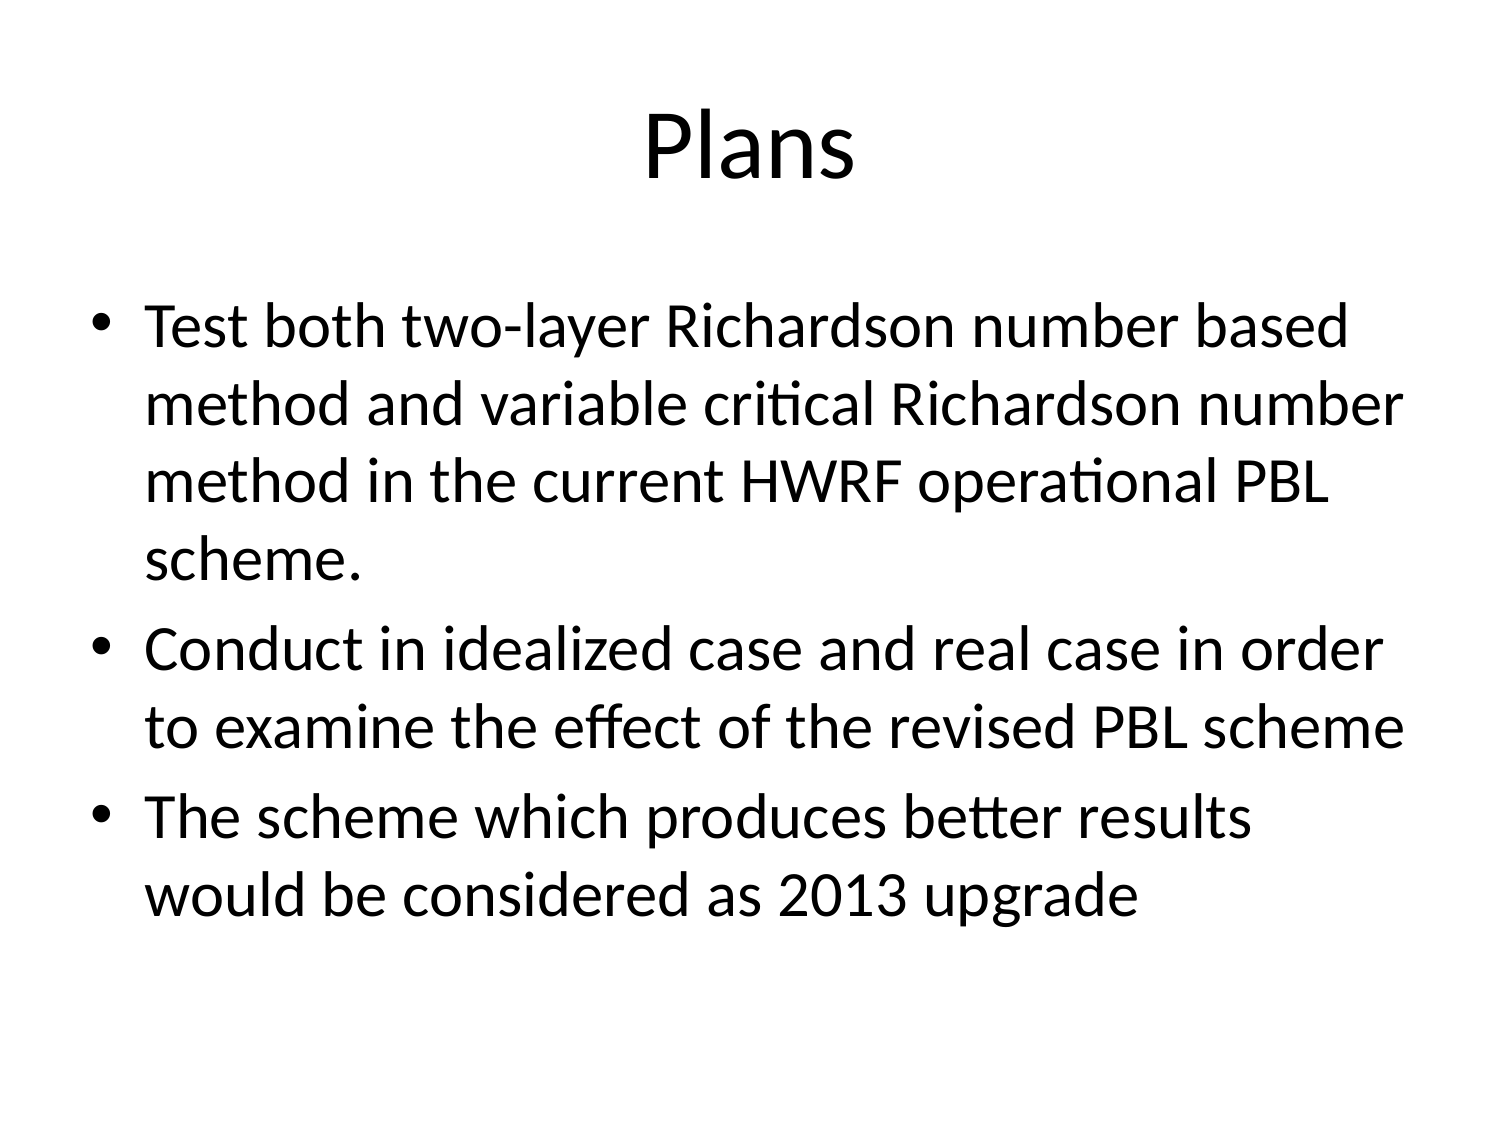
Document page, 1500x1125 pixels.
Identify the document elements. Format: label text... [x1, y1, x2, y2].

title Plans [75, 45, 1425, 233]
list Test both two-layer Richardson number based method and variable critical Richardson number method in the current HWRF operational PBL scheme. Conduct in idealized case and real case in order to examine the effect of the revised PBL scheme The scheme which produces better results would be considered as 2013 upgrade [75, 275, 1425, 1018]
